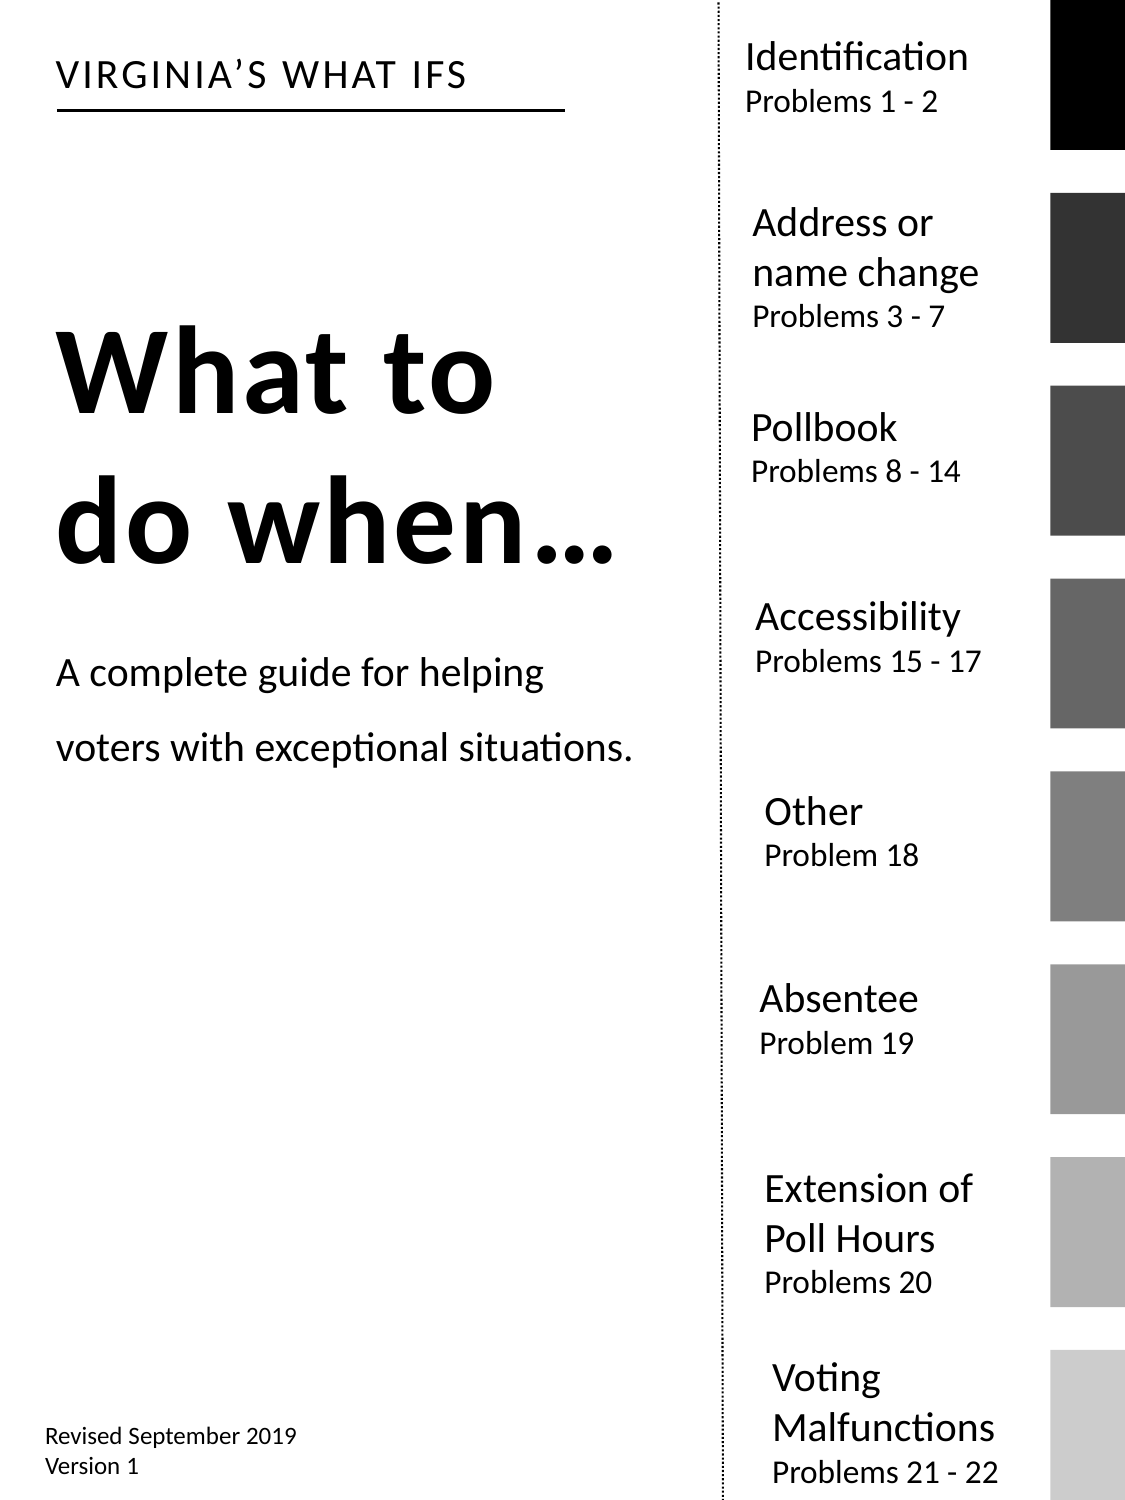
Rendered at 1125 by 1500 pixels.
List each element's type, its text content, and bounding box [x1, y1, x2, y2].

text_box Revised September 2019 Version 1 [30, 1412, 323, 1487]
